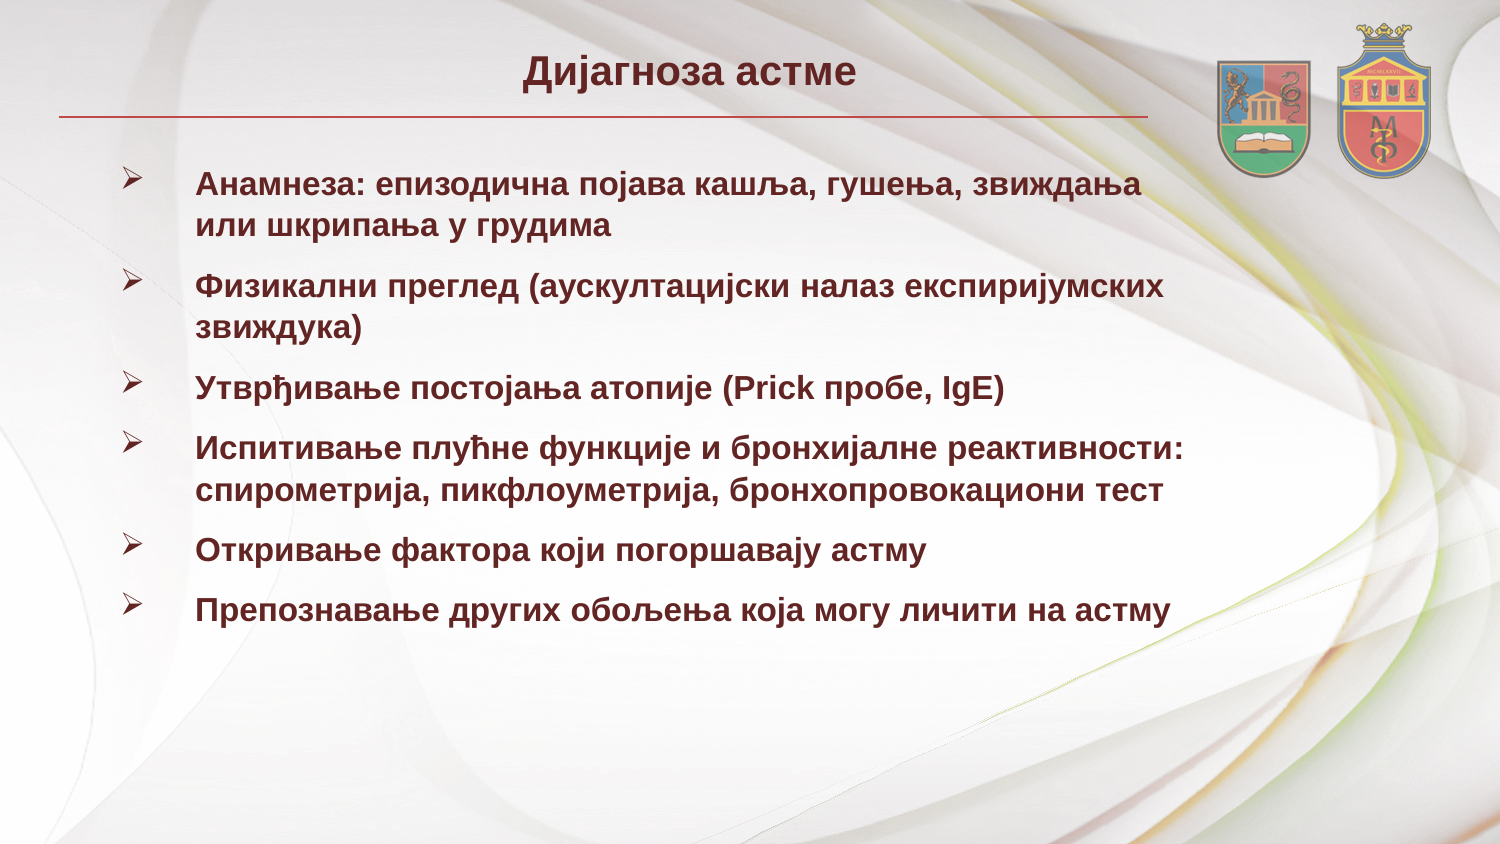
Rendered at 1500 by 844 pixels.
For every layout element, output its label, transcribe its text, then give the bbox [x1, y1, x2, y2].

text_box Дијагноза астме [23, 23, 1357, 115]
picture [0, 0, 1500, 844]
text_box Анамнеза: епизодична појава кашља, гушења, звиждања или шкрипања у грудима Физикални преглед (аускултацијски налаз експиријумских звиждука) Утврђивање постојања атопије (Prick пробе, IgE) Испитивање плућне функције и бронхијалне реактивности: спирометрија, пикфлоуметрија, бронхопровокациони тест Откривање фактора који погоршавају астму Препознавање других обољења која могу личити на астму [105, 152, 1207, 681]
